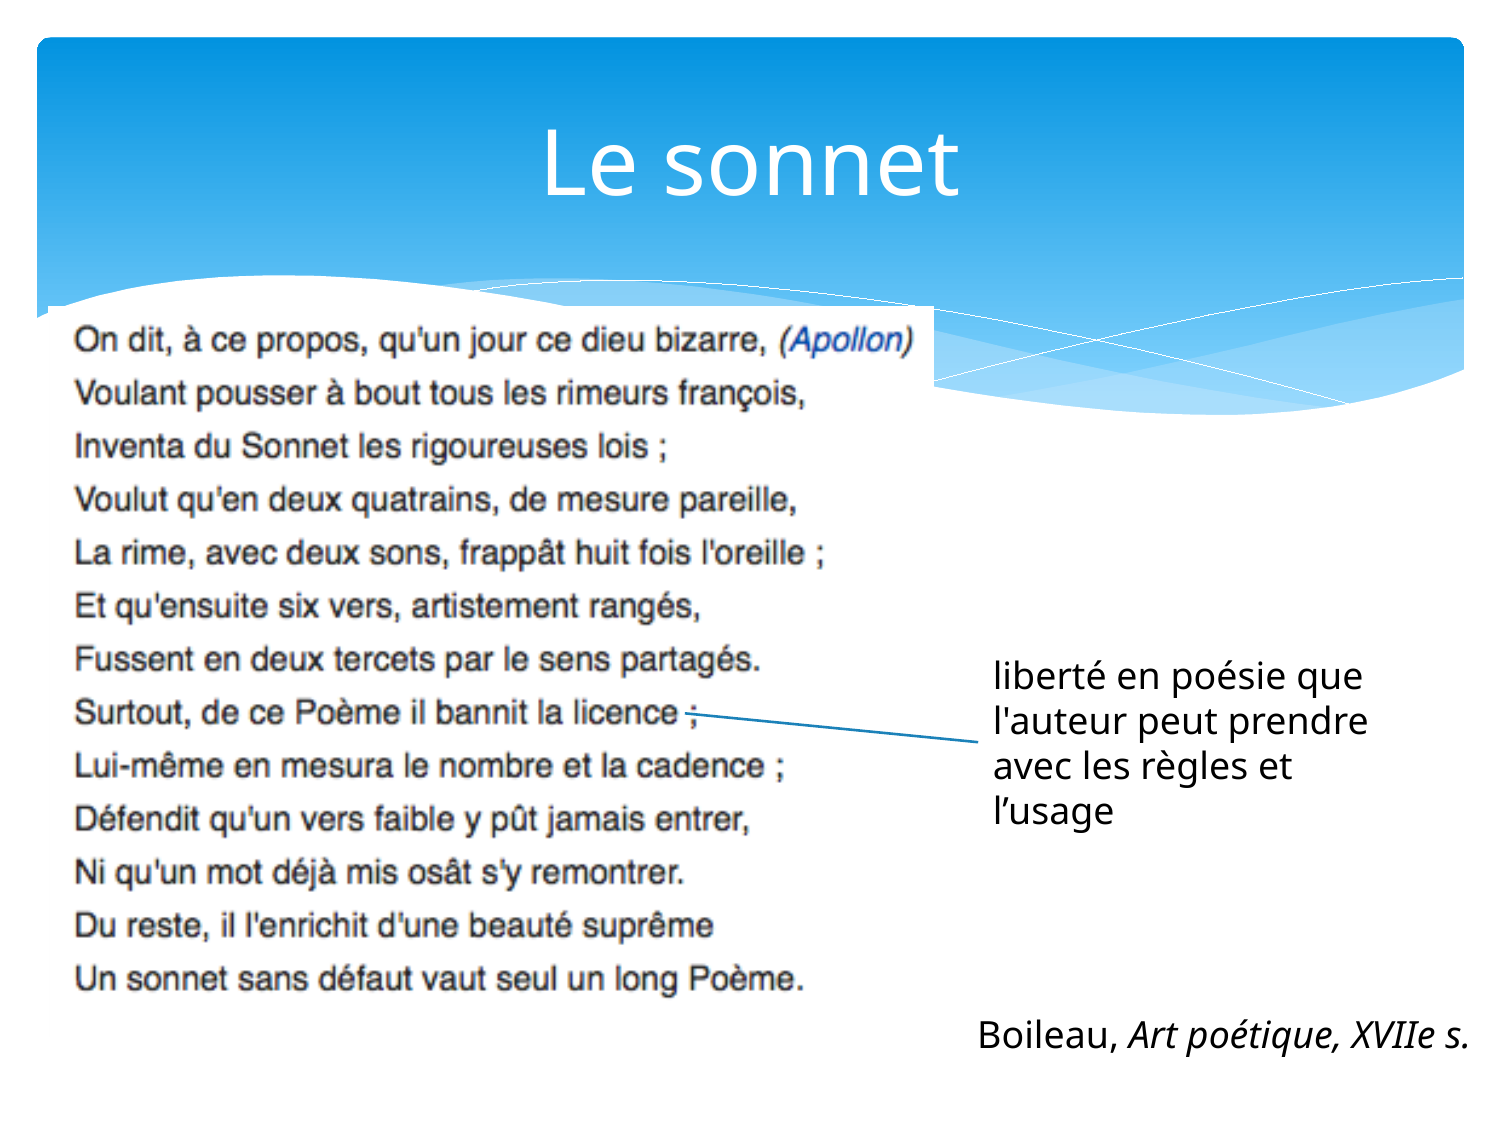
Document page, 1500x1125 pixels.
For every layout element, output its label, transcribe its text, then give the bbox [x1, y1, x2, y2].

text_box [684, 713, 979, 721]
picture [48, 306, 934, 1037]
text_box Boileau, Art poétique, XVIIe s. [962, 1004, 1487, 1064]
title Le sonnet [75, 55, 1425, 261]
text_box liberté en poésie que l'auteur peut prendre avec les règles et l’usage [978, 644, 1425, 840]
